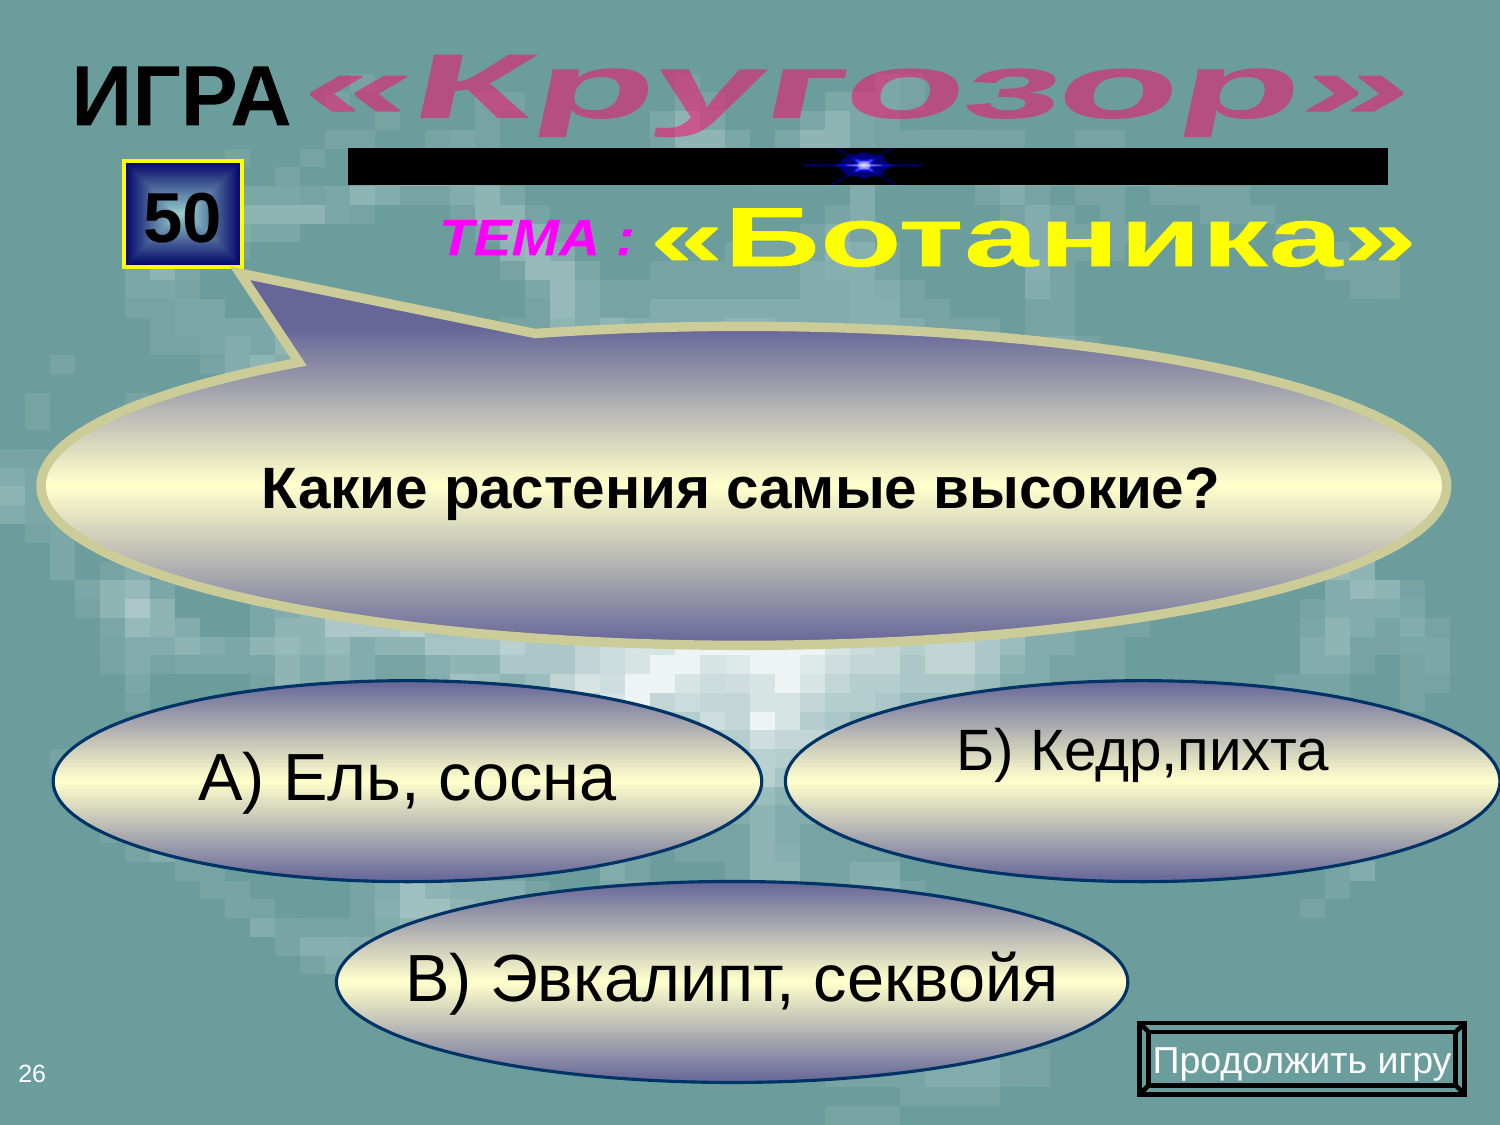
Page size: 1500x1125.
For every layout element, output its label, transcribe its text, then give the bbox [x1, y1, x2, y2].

text_box 50 [1140, 1024, 1148, 1094]
text_box 50 [123, 160, 243, 268]
text_box Продолжить игру [1139, 1023, 1465, 1095]
text_box В) Эвкалипт, секвойя [336, 881, 1128, 1083]
text_box Какие растения самые высокие? [40, 273, 1447, 646]
text_box 26 [0, 1049, 65, 1109]
text_box Б) Кедр,пихта [785, 680, 1500, 882]
text_box А) Ель, сосна [53, 680, 762, 882]
picture [348, 148, 1388, 185]
text_box ИГРА [1142, 1024, 1462, 1031]
